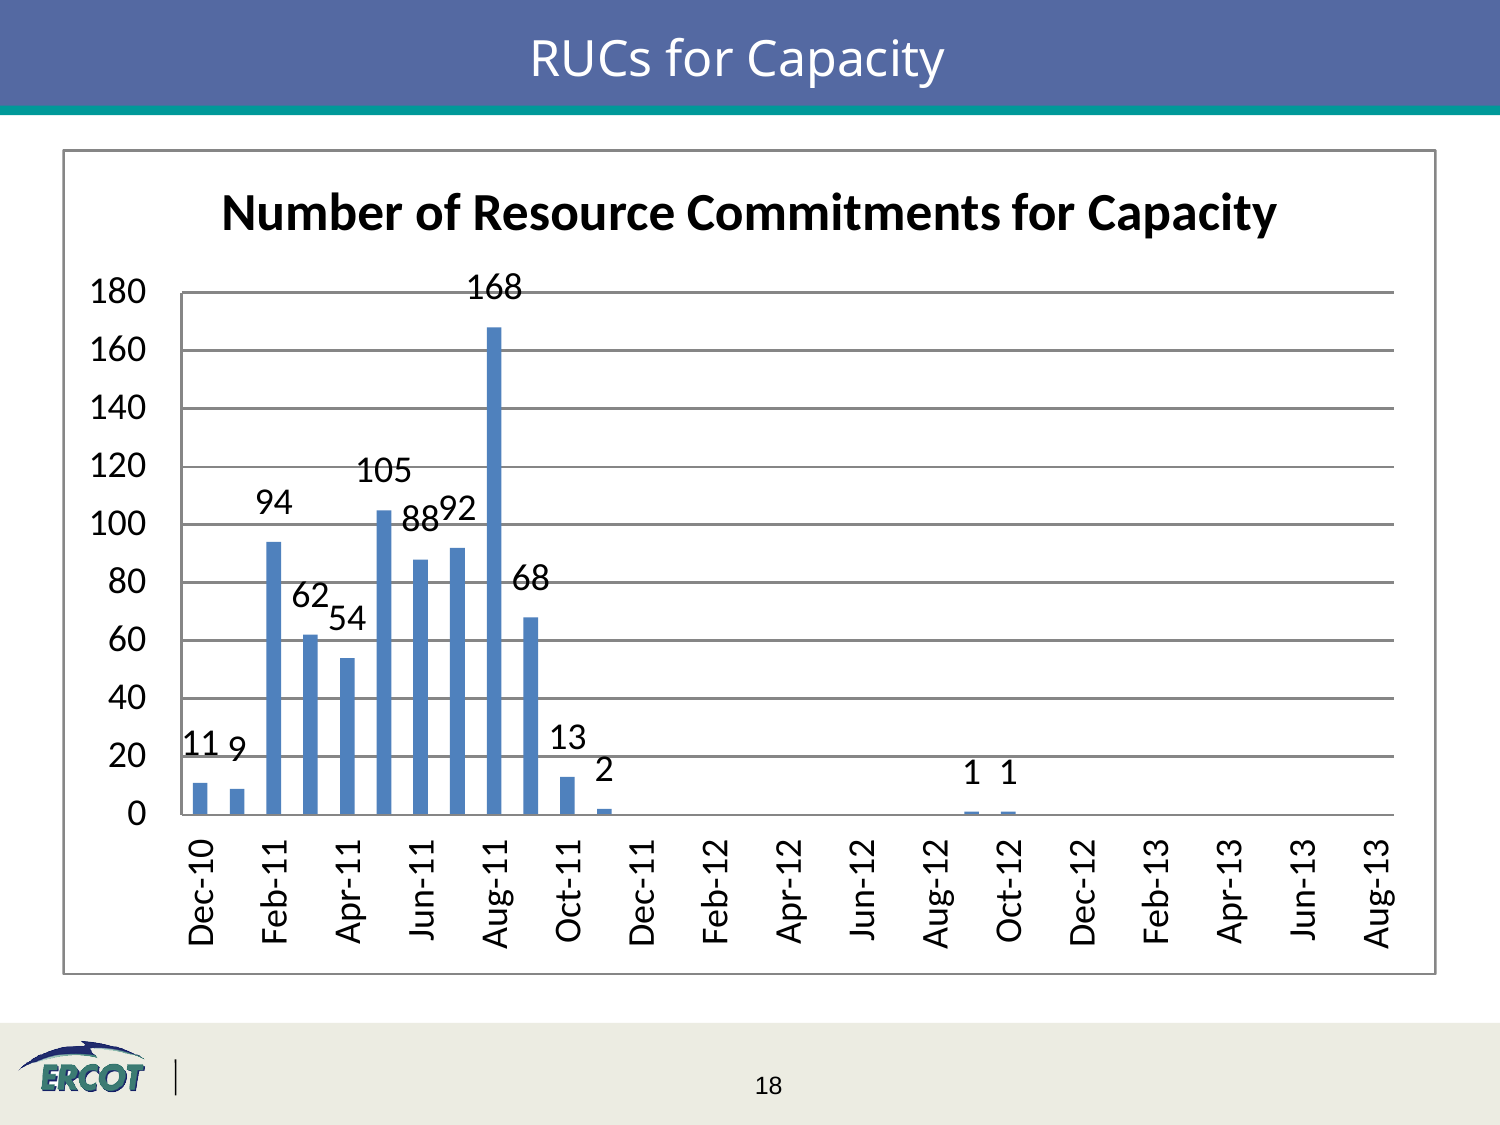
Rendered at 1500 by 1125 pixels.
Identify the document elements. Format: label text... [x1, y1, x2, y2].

title RUCs for Capacity [24, 0, 1450, 113]
picture [62, 149, 1437, 976]
picture [10, 1031, 151, 1111]
